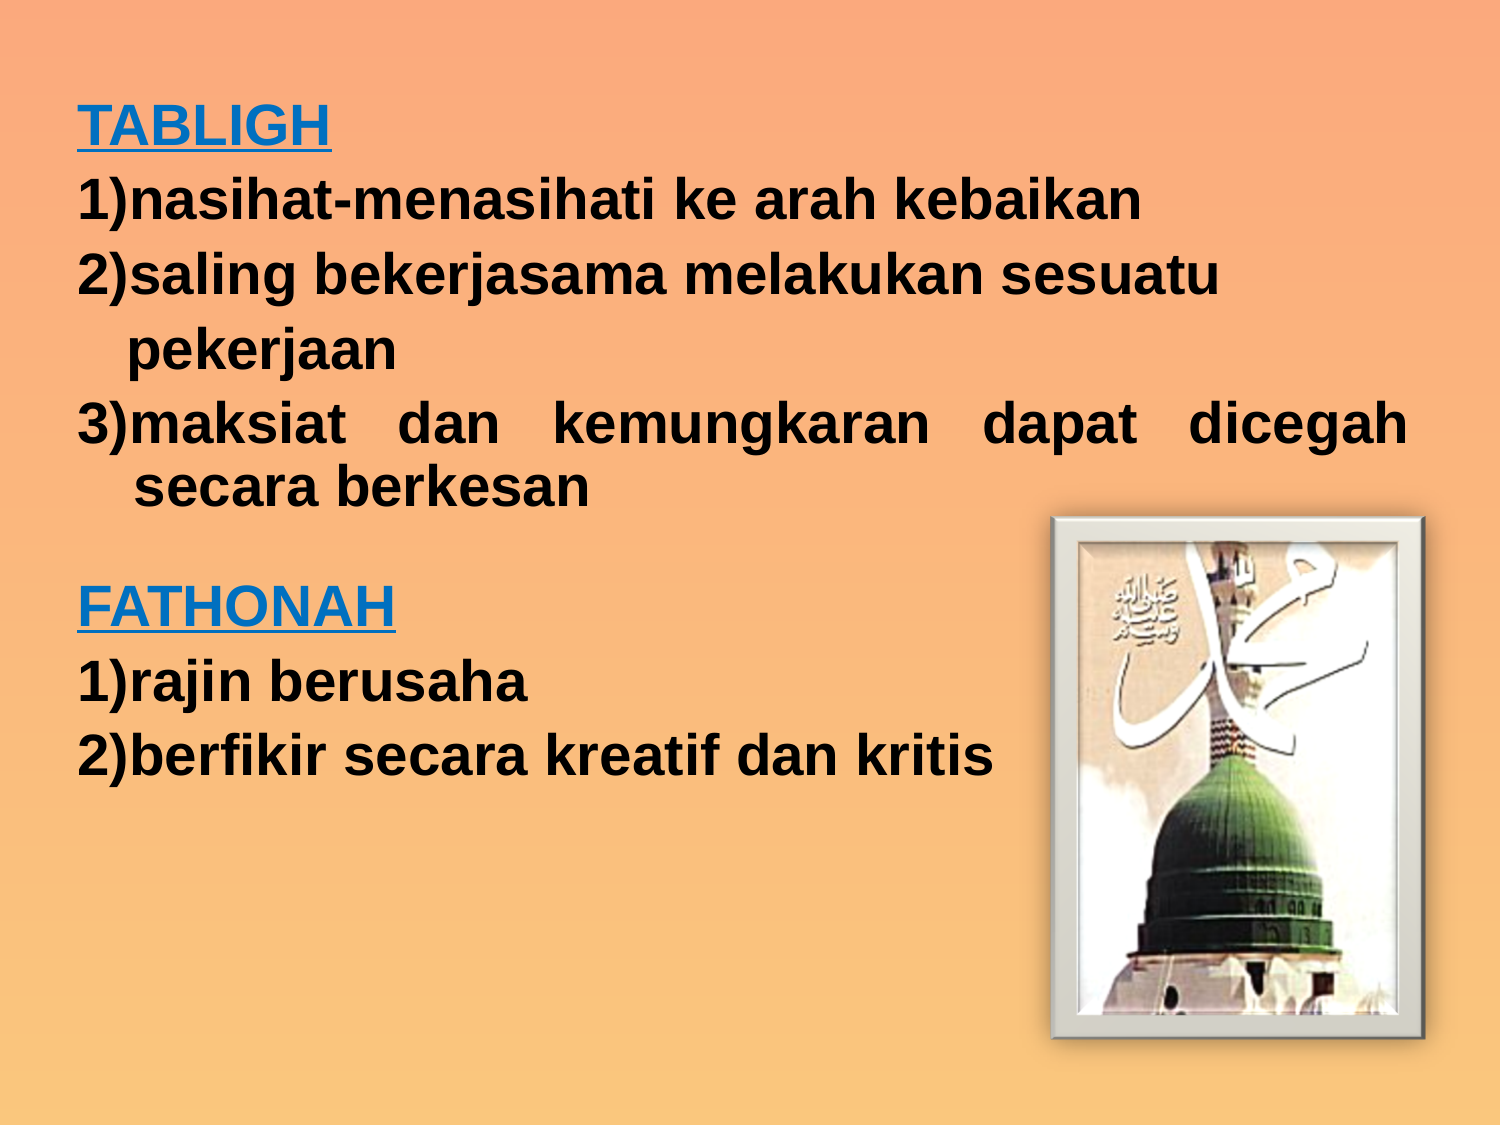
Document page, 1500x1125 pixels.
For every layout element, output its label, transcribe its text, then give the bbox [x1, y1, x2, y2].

picture [1009, 475, 1469, 1083]
text_box TABLIGH 1)nasihat-menasihati ke arah kebaikan 2)saling bekerjasama melakukan sesuatu pekerjaan 3)maksiat dan kemungkaran dapat dicegah secara berkesan FATHONAH 1)rajin berusaha 2)berfikir secara kreatif dan kritis [62, 87, 1425, 1005]
